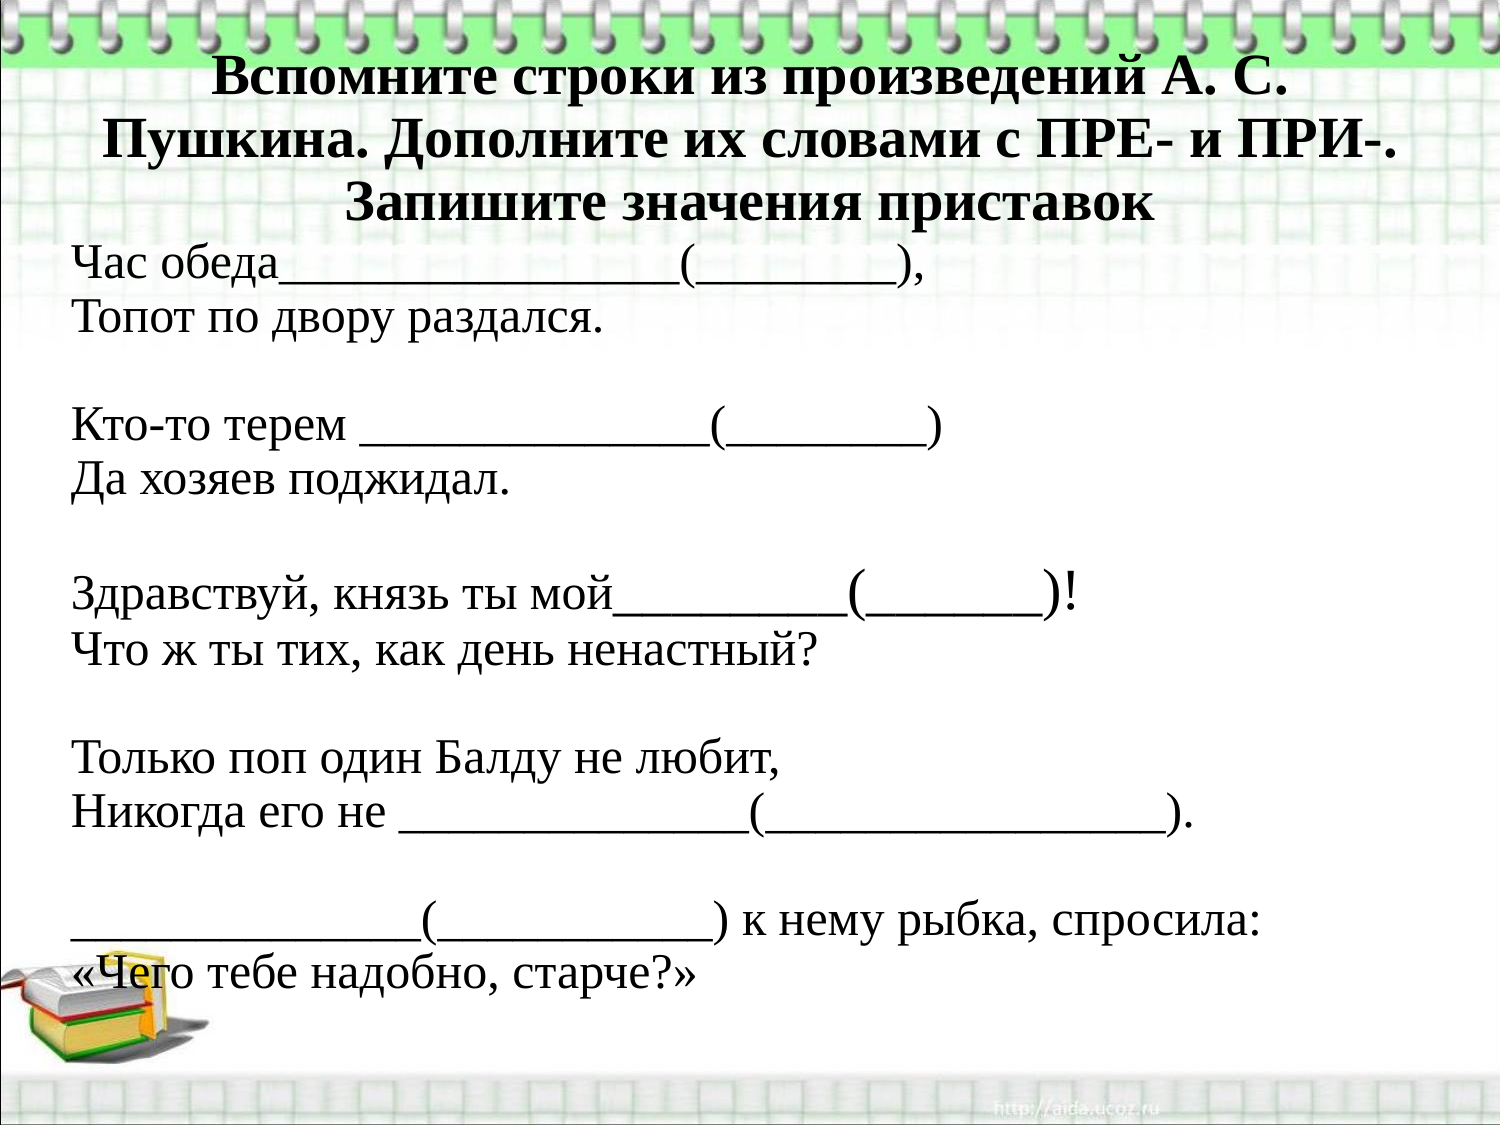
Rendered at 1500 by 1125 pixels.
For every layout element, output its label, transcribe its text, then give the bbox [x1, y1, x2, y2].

text_box [404, 347, 1500, 1013]
title Час обеда________________(________), Топот по двору раздался. Кто-то терем ______________(________) Да хозяев поджидал. Здравствуй, князь ты мой________(______)! Что ж ты тих, как день ненастный? Только поп один Балду не любит, Никогда его не ______________(________________). ______________(___________) к нему рыбка, спросила: «Чего тебе надобно, старче?» [55, 523, 1406, 712]
text_box [70, 93, 1430, 269]
title Вспомните строки из произведений А. С. Пушкина. Дополните их словами с ПРЕ- и ПРИ-. Запишите значения приставок [75, 45, 1425, 233]
picture [0, 0, 1500, 1125]
